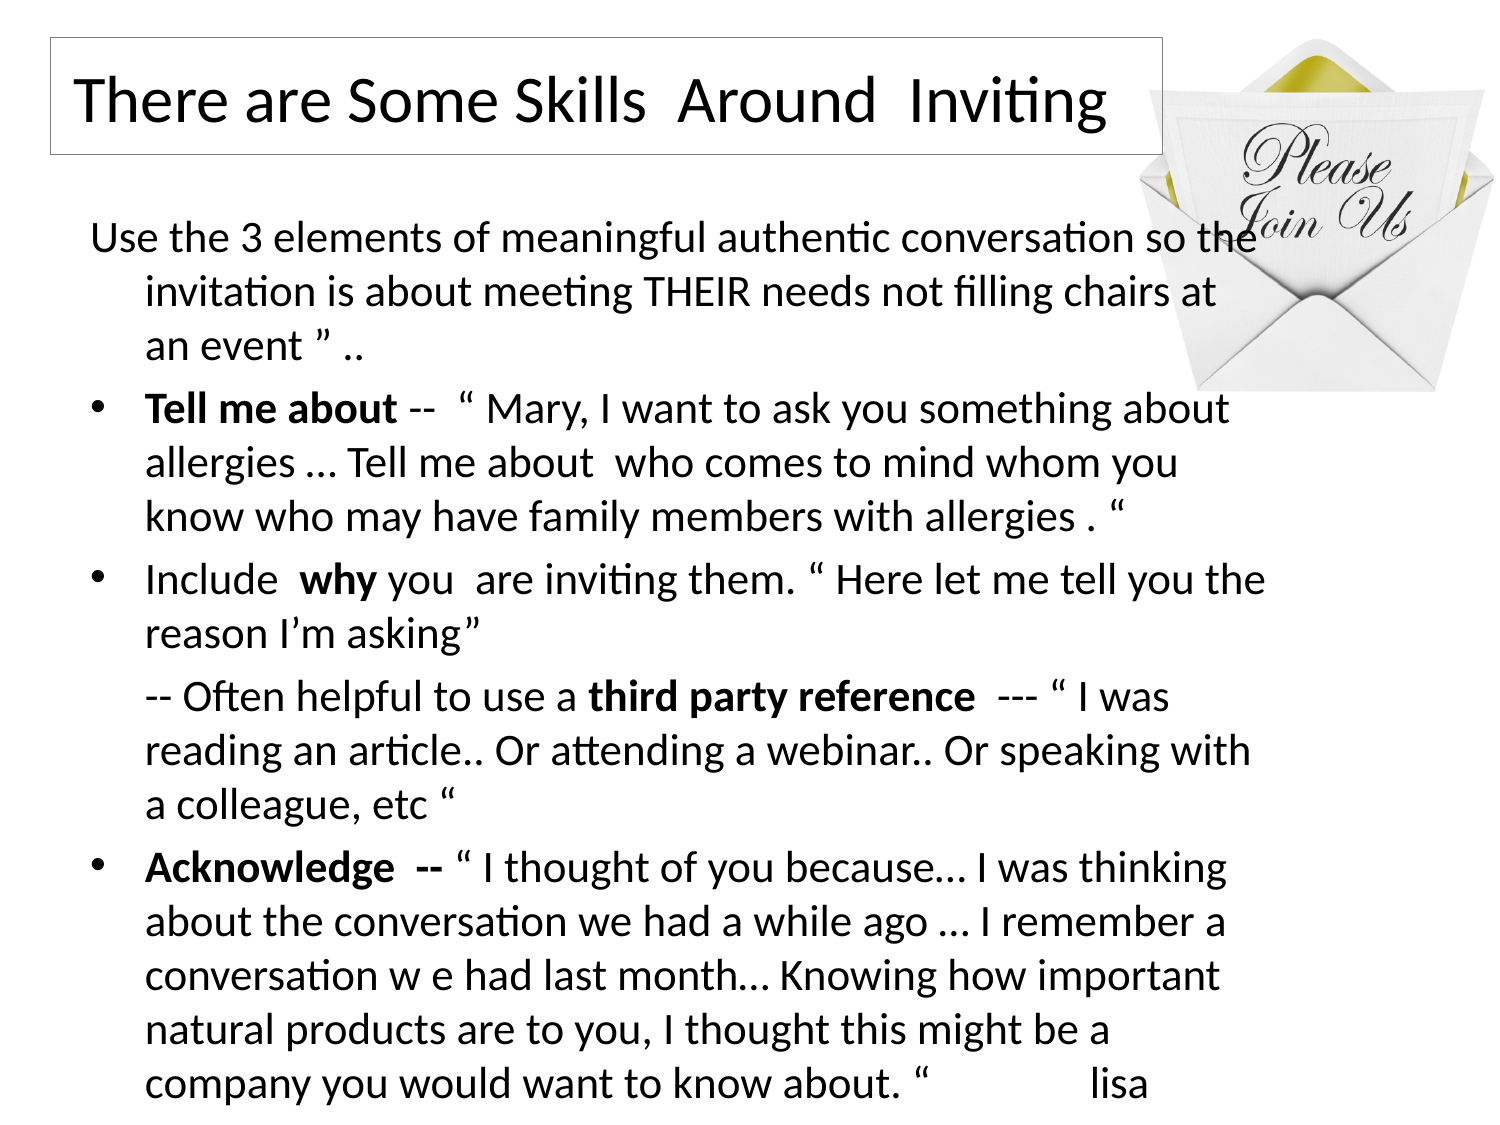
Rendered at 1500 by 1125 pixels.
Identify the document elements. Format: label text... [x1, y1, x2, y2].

list Use the 3 elements of meaningful authentic conversation so the invitation is about meeting THEIR needs not filling chairs at an event ” .. Tell me about -- “ Mary, I want to ask you something about allergies … Tell me about who comes to mind whom you know who may have family members with allergies . “ Include why you are inviting them. “ Here let me tell you the reason I’m asking” -- Often helpful to use a third party reference --- “ I was reading an article.. Or attending a webinar.. Or speaking with a colleague, etc “ Acknowledge -- “ I thought of you because… I was thinking about the conversation we had a while ago … I remember a conversation w e had last month… Knowing how important natural products are to you, I thought this might be a company you would want to know about. “ lisa [75, 200, 1288, 1125]
picture [1131, 0, 1500, 413]
title There are Some Skills Around Inviting [50, 37, 1126, 155]
